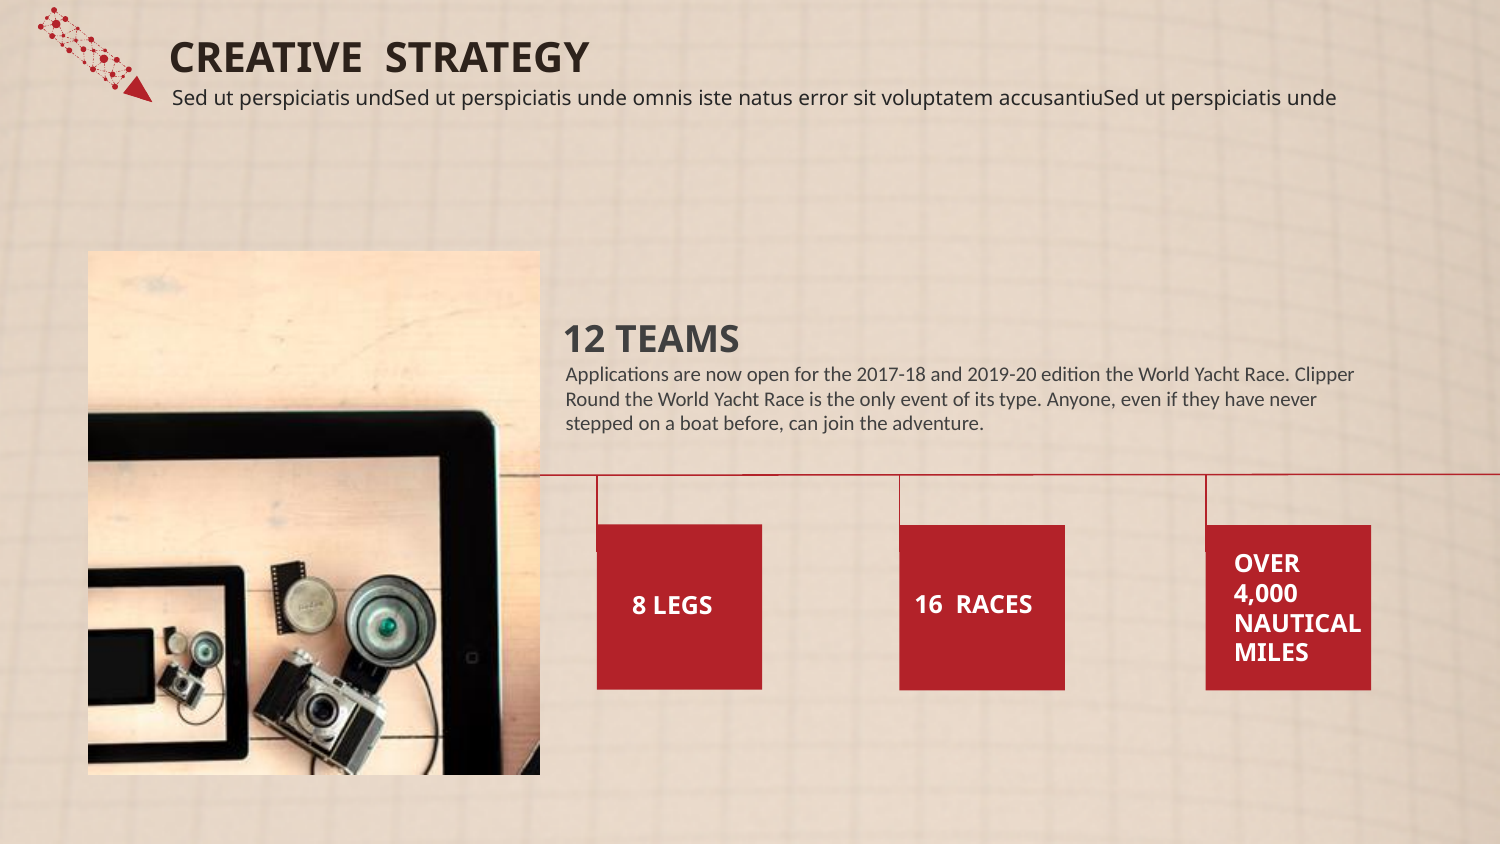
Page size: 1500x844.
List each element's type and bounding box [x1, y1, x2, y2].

picture [0, 0, 1500, 844]
text_box [39, 4, 154, 108]
